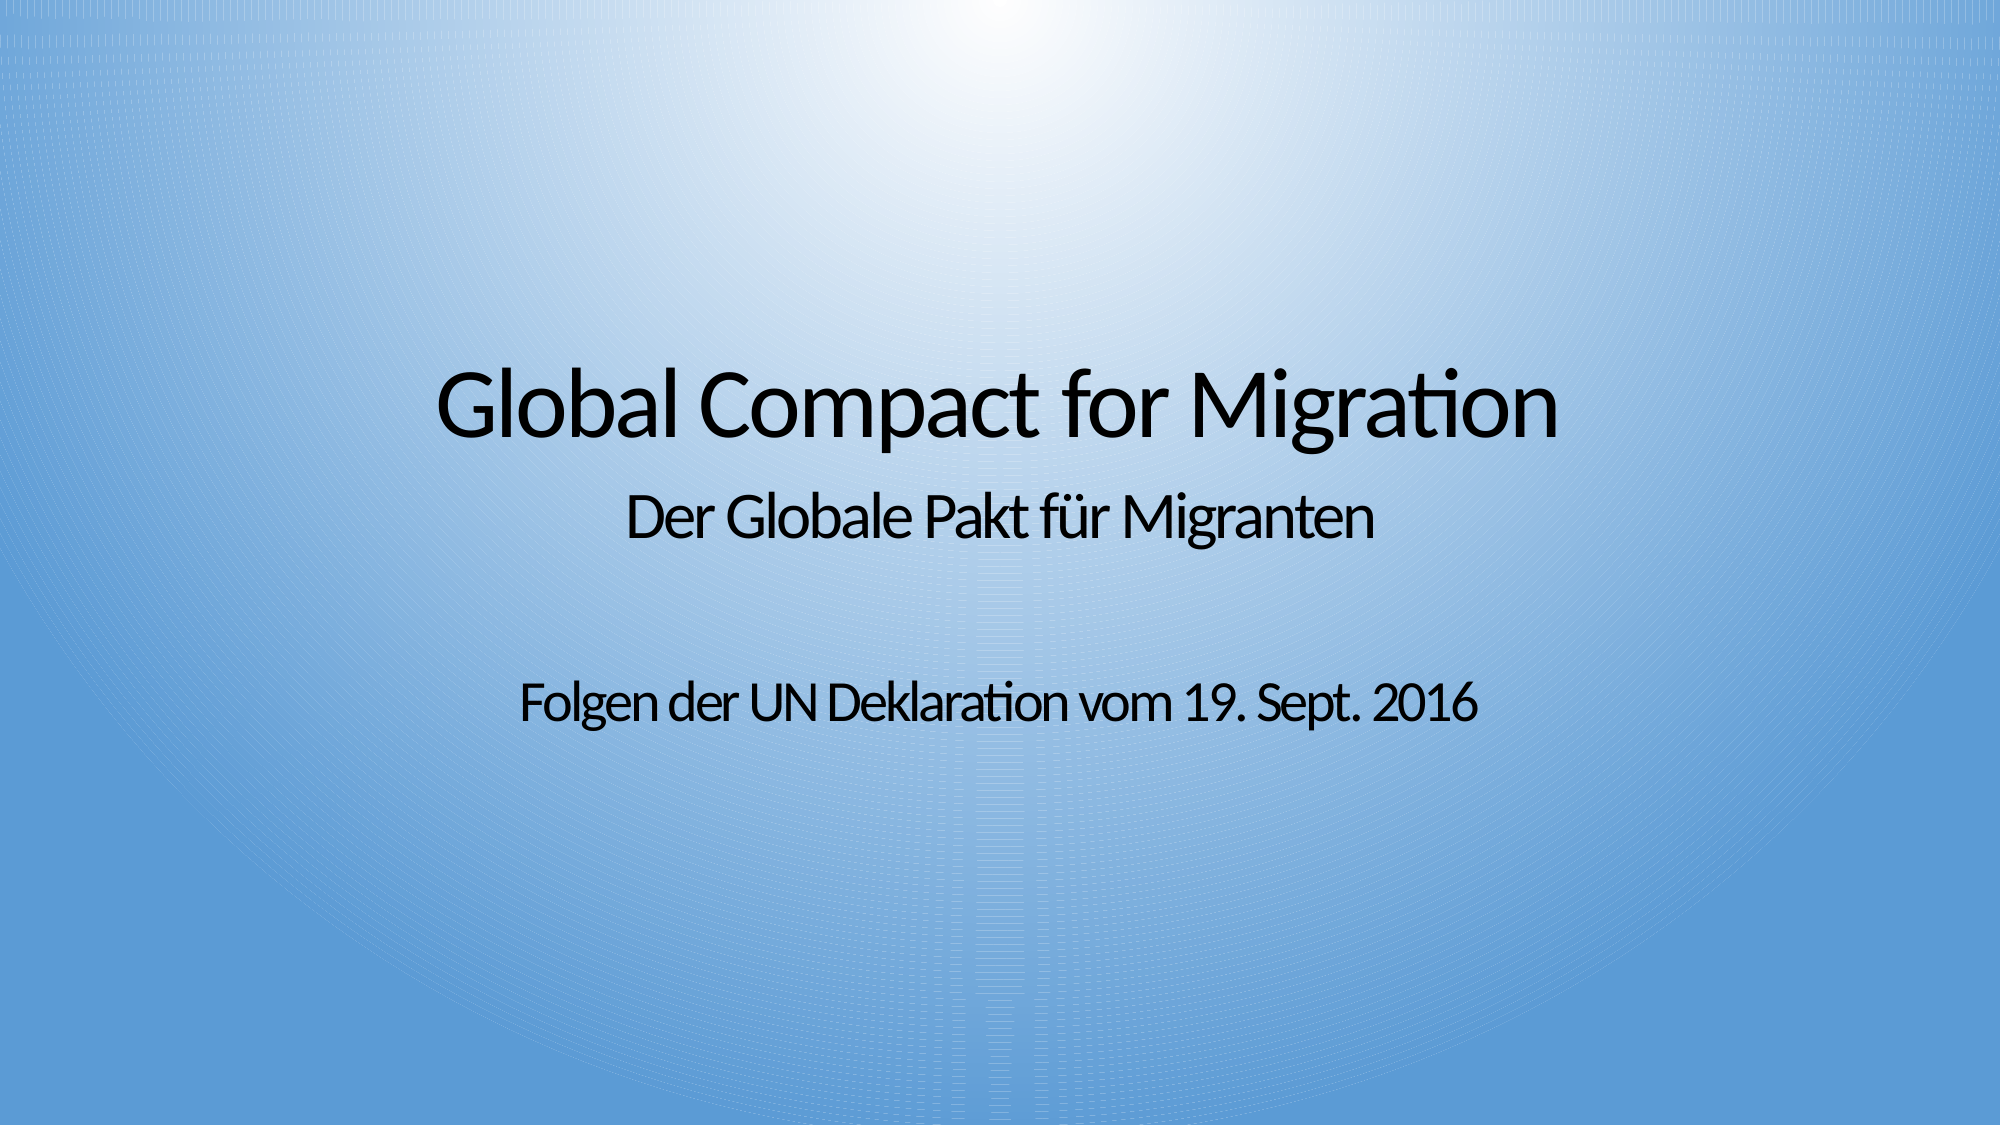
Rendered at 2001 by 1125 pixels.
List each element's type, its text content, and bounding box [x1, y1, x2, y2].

title Global Compact for Migration Der Globale Pakt für Migranten [216, 323, 1782, 552]
text_box Folgen der UN Deklaration vom 19. Sept. 2016 [494, 660, 1504, 733]
